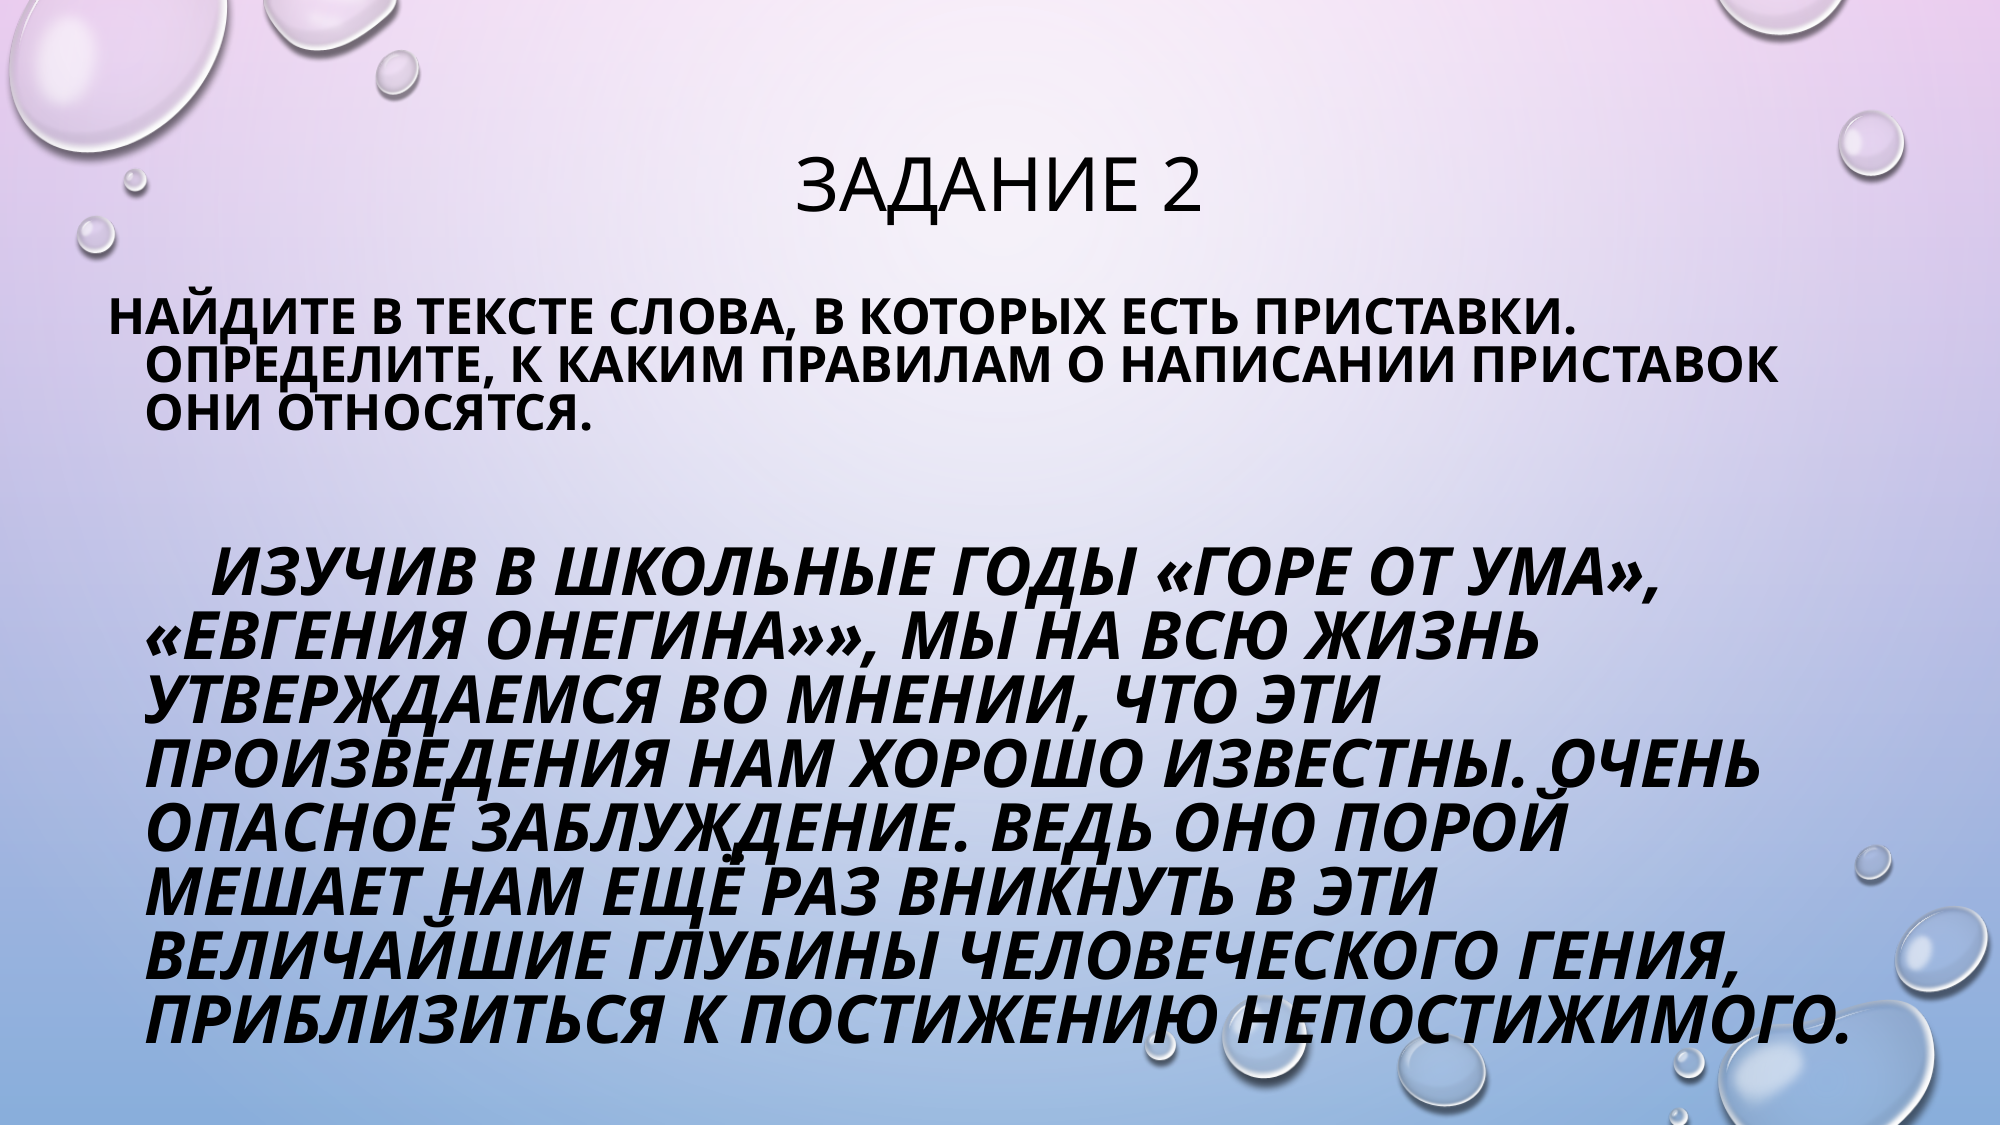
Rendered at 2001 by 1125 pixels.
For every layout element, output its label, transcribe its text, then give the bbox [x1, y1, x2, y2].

list Найдите в тексте слова, в которых есть приставки. Определите, к каким правилам о написании приставок они относятся. Изучив в школьные годы «Горе от ума», «Евгения Онегина»», мы на всю жизнь утверждаемся во мнении, что эти произведения нам хорошо известны. Очень опасное заблуждение. Ведь оно порой мешает нам ещё раз вникнуть в эти величайшие глубины человеческого гения, приблизиться к постижению непостижимого. [92, 288, 1875, 989]
picture [0, 0, 2000, 1125]
title Задание 2 [149, 101, 1851, 364]
